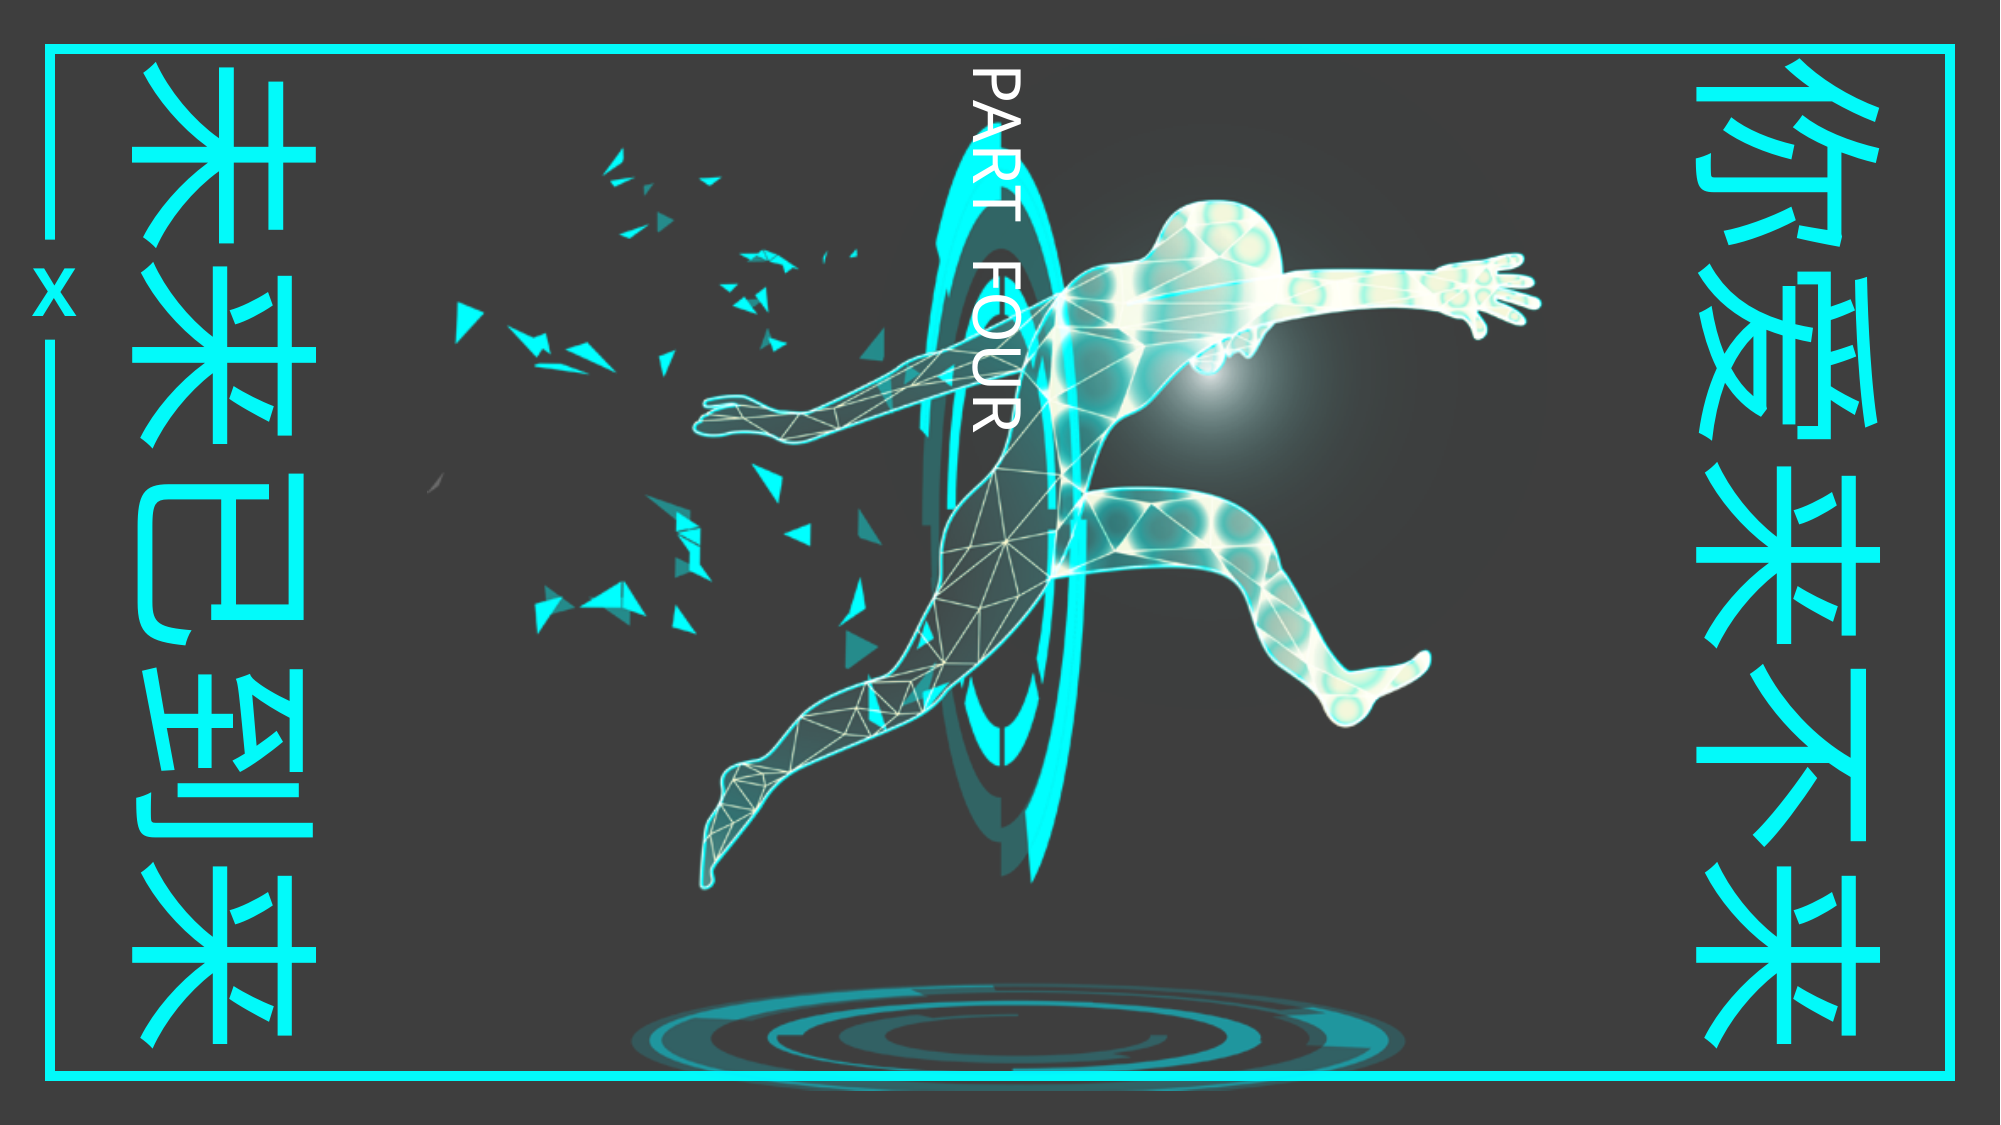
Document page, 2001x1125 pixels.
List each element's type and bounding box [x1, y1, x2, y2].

picture [0, 34, 1921, 1091]
text_box [1921, 48, 1951, 1077]
